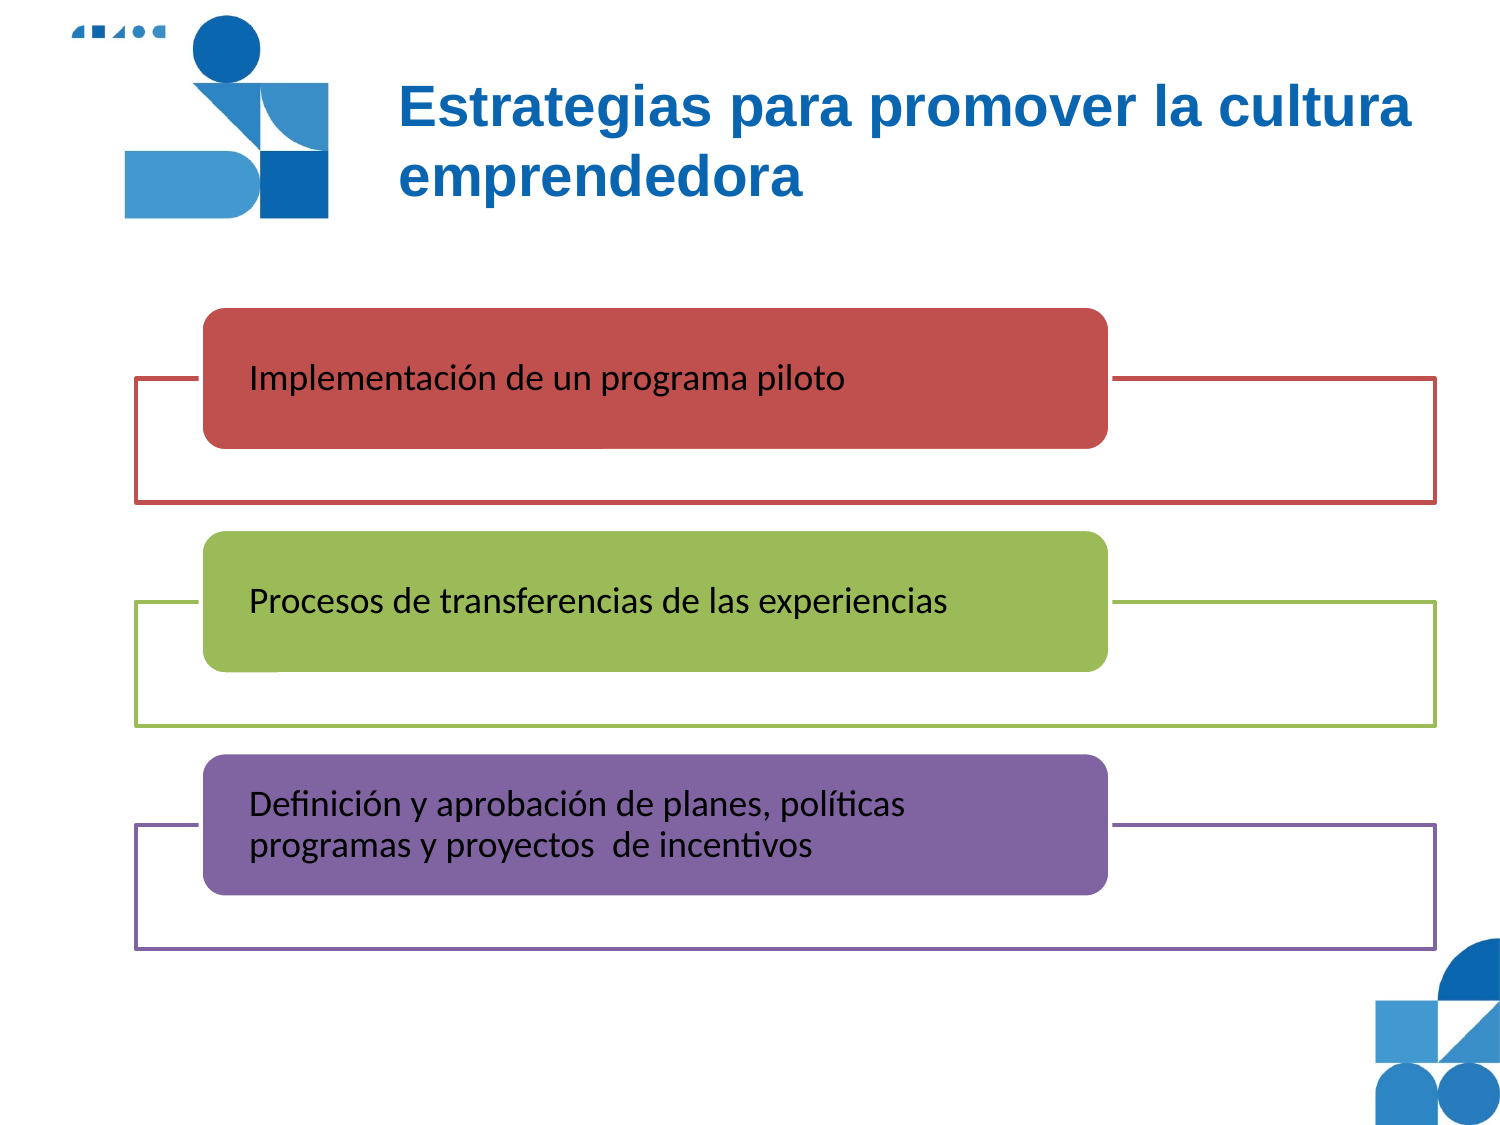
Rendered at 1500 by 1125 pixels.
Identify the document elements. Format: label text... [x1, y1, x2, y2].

picture [0, 0, 1500, 1125]
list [135, 302, 1436, 953]
title Estrategias para promover la cultura emprendedora [383, 61, 1436, 232]
